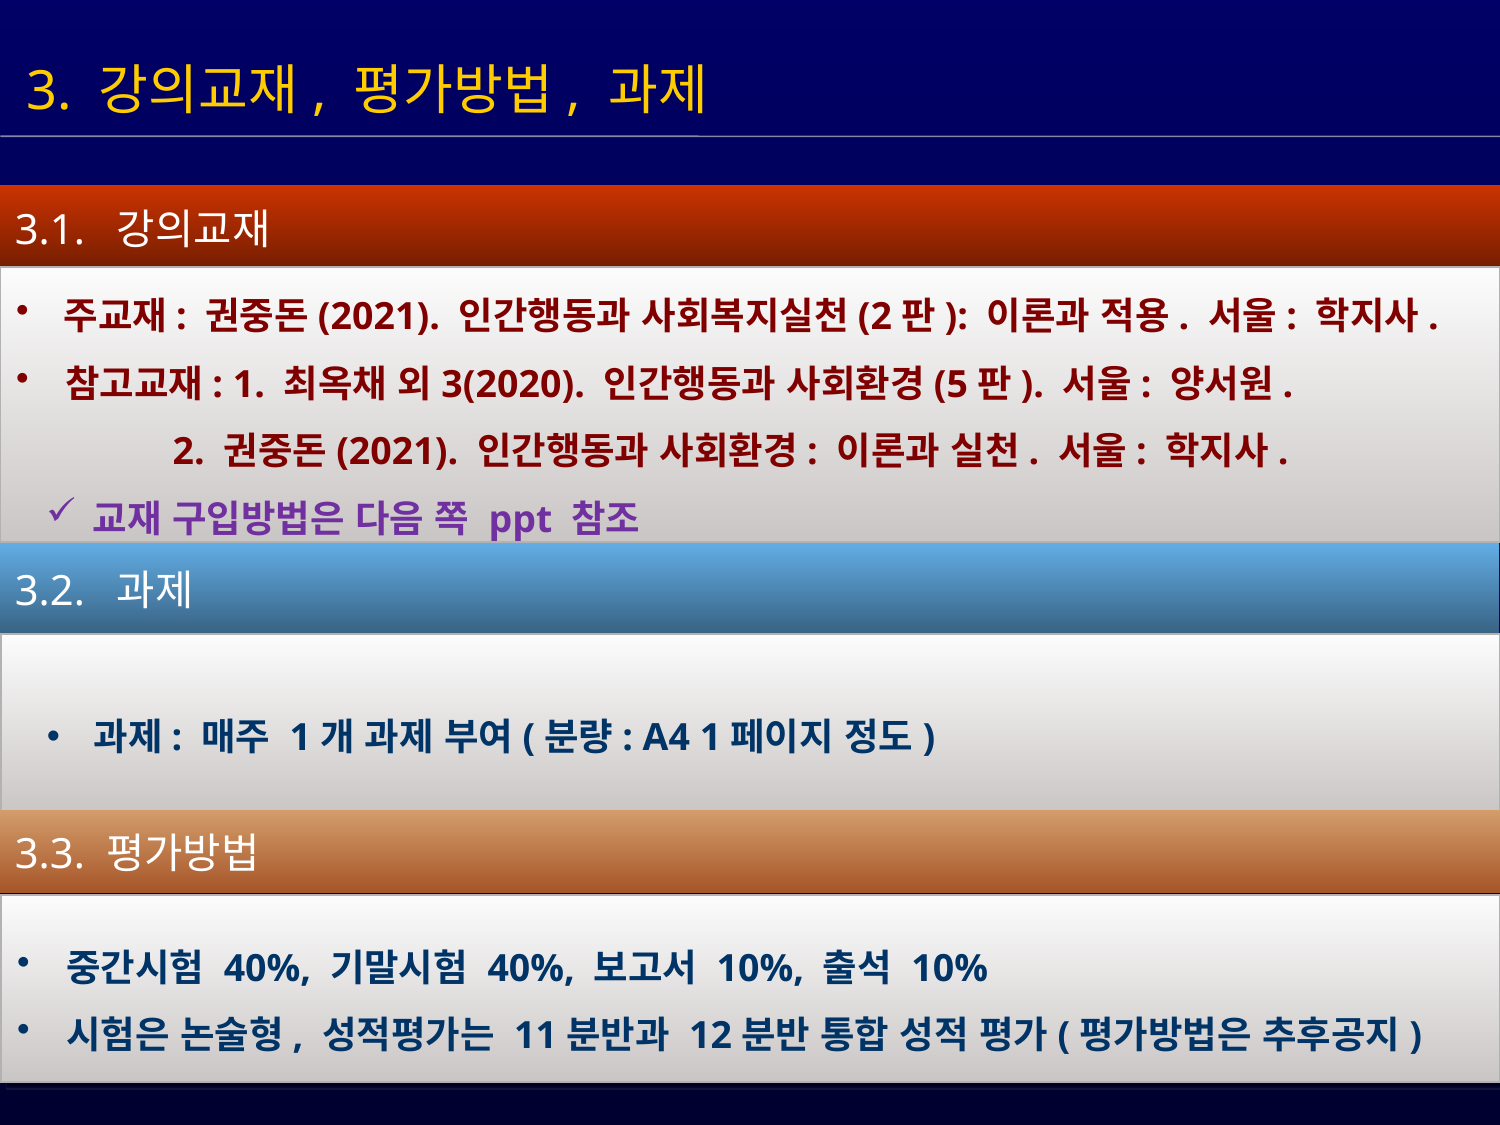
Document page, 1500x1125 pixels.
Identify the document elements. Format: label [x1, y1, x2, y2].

text_box [0, 47, 1500, 1083]
